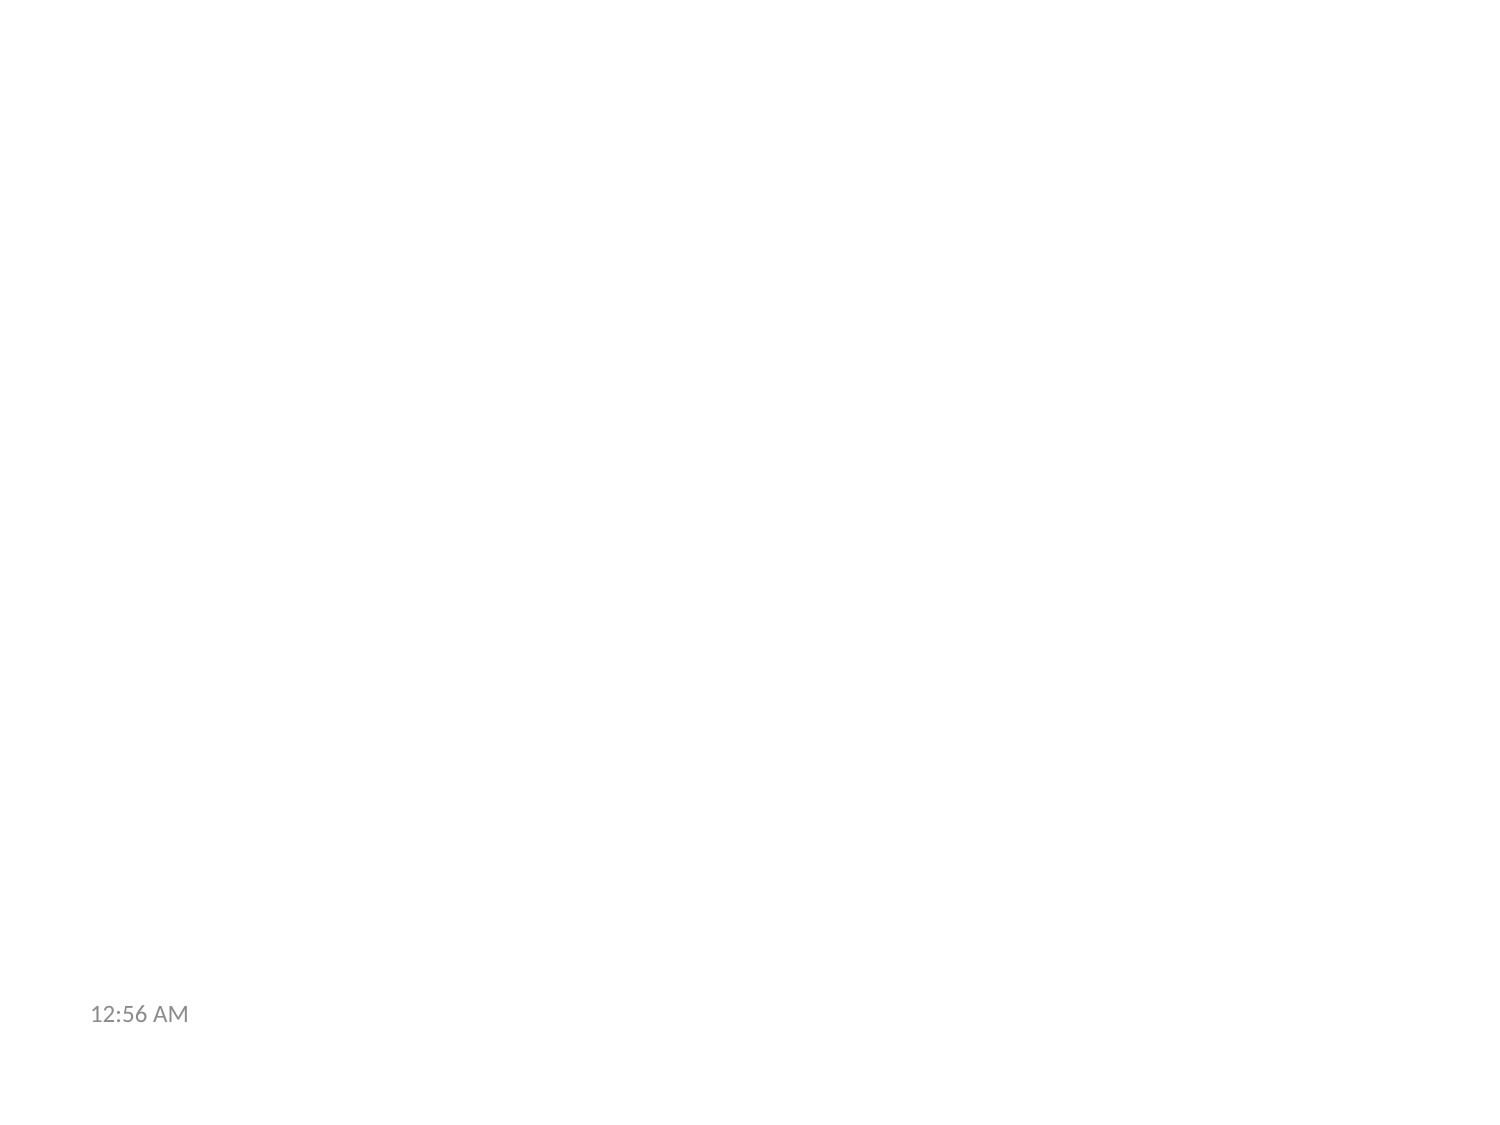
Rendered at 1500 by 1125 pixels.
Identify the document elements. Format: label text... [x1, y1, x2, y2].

text_box 3:35 PM [75, 982, 425, 1043]
